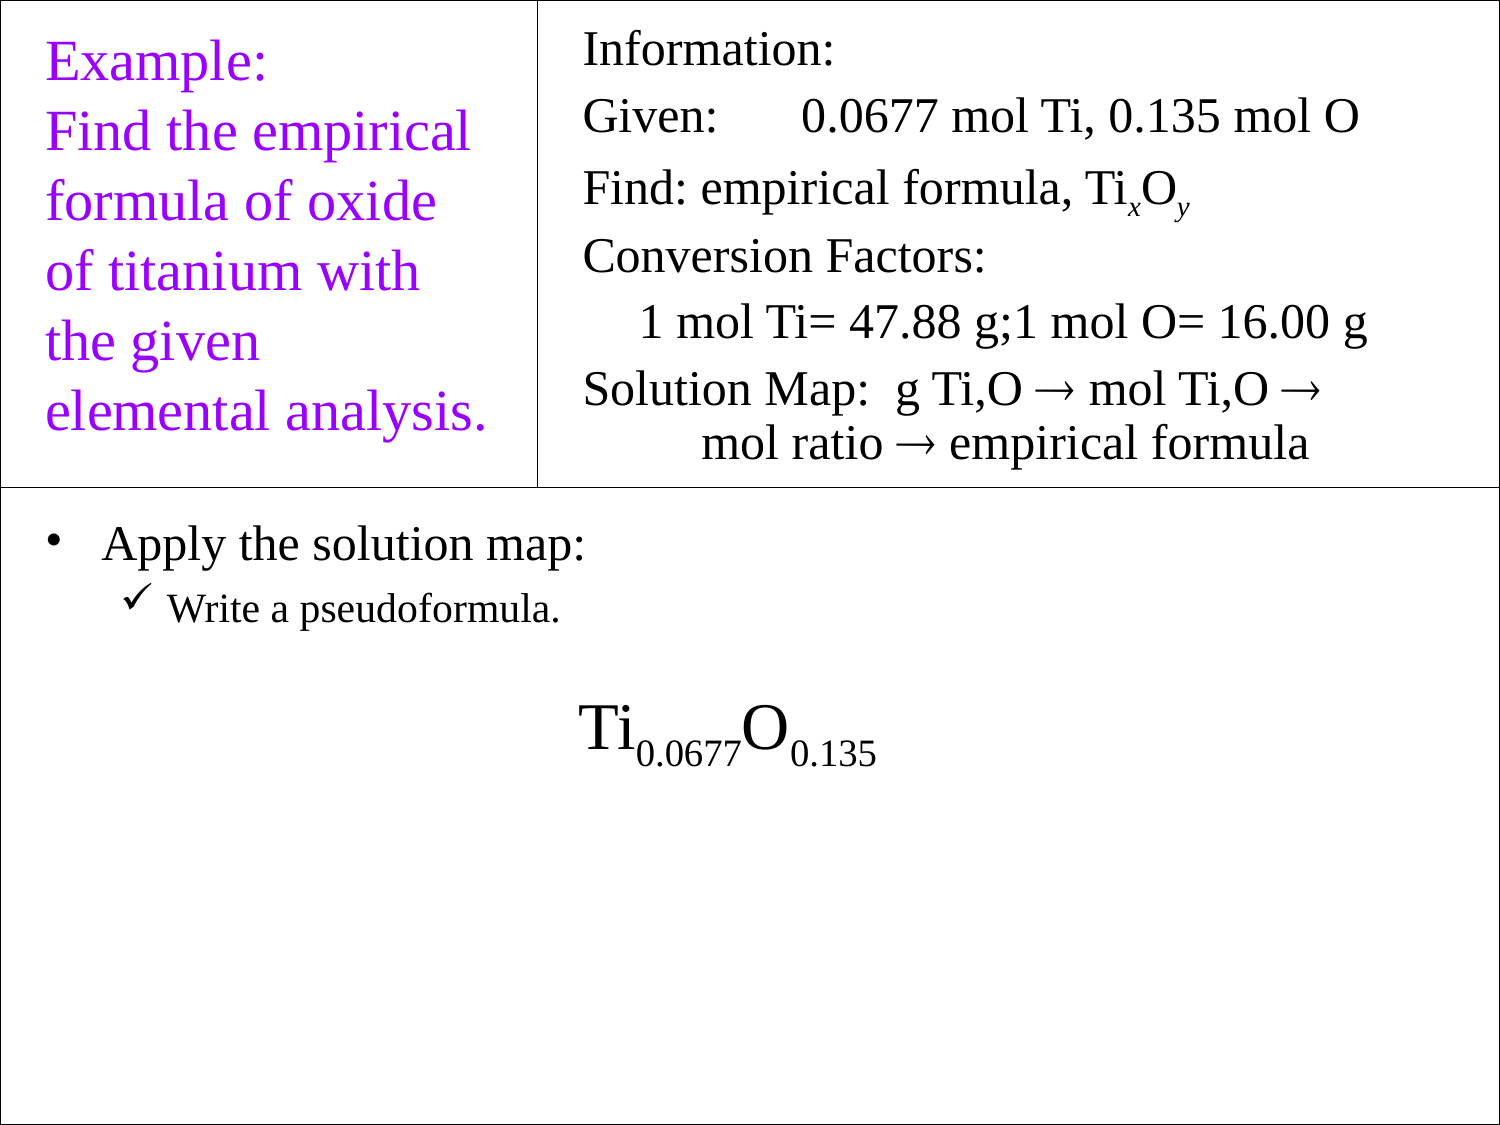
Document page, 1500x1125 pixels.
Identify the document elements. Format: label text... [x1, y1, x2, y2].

text_box Ti0.0677O0.135 [564, 675, 892, 782]
text_box Information: Given: 0.0677 mol Ti, 0.135 mol O Find: empirical formula, TixOy Conversion Factors: 1 mol Ti= 47.88 g;1 mol O= 16.00 g Solution Map: g Ti,O  mol Ti,O  mol ratio  empirical formula [538, 0, 1500, 488]
text_box Apply the solution map: Write a pseudoformula. [0, 488, 1500, 1125]
text_box Example: Find the empirical formula of oxide of titanium with the given elemental analysis. [0, 0, 538, 488]
